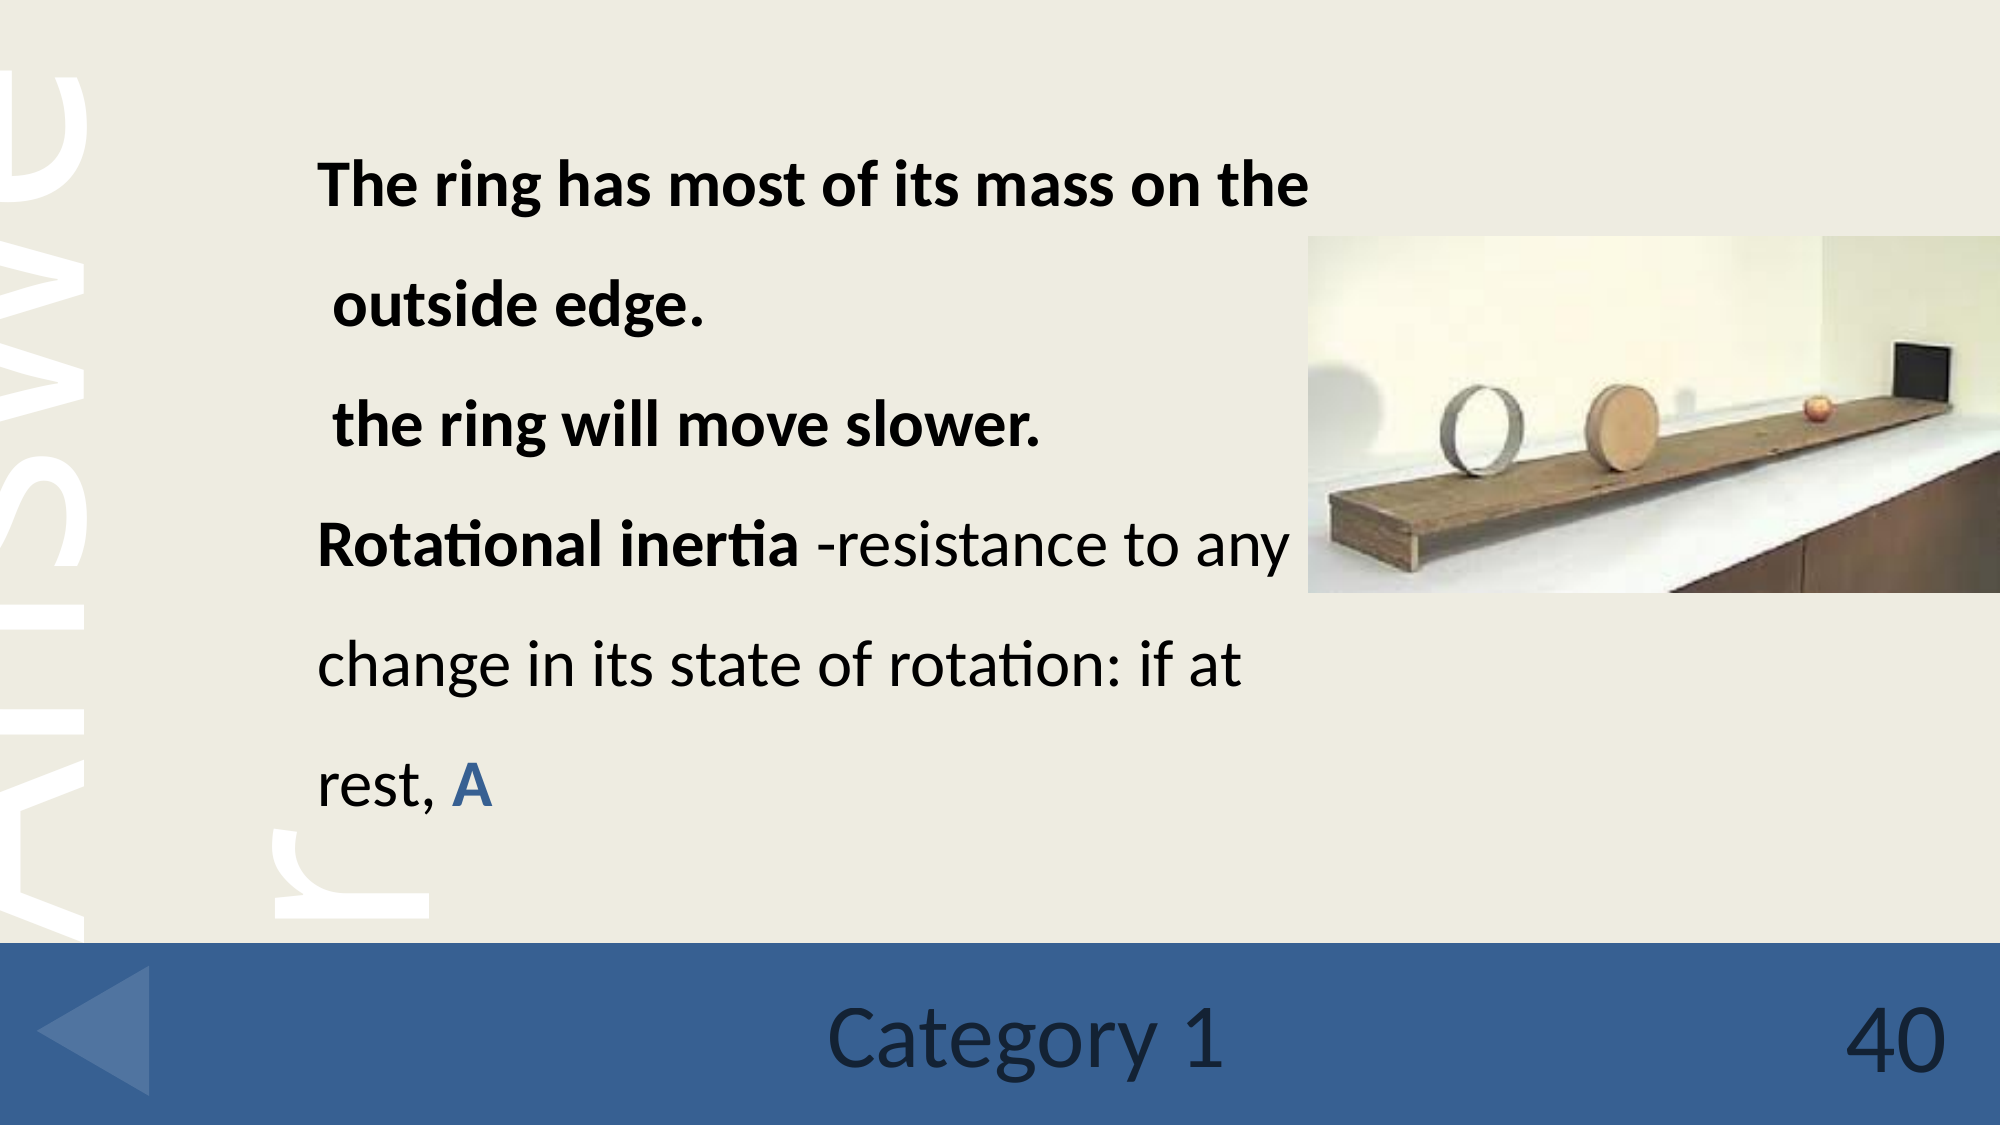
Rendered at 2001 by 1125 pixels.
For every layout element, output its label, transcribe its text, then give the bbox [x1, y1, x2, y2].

list The ring has most of its mass on the outside edge. the ring will move slower. Rotational inertia -resistance to any change in its state of rotation: if at rest, A [302, 57, 1331, 862]
title Category 1 [126, 937, 1927, 1125]
list 40 [1927, 967, 1963, 1097]
picture [1308, 236, 2000, 593]
